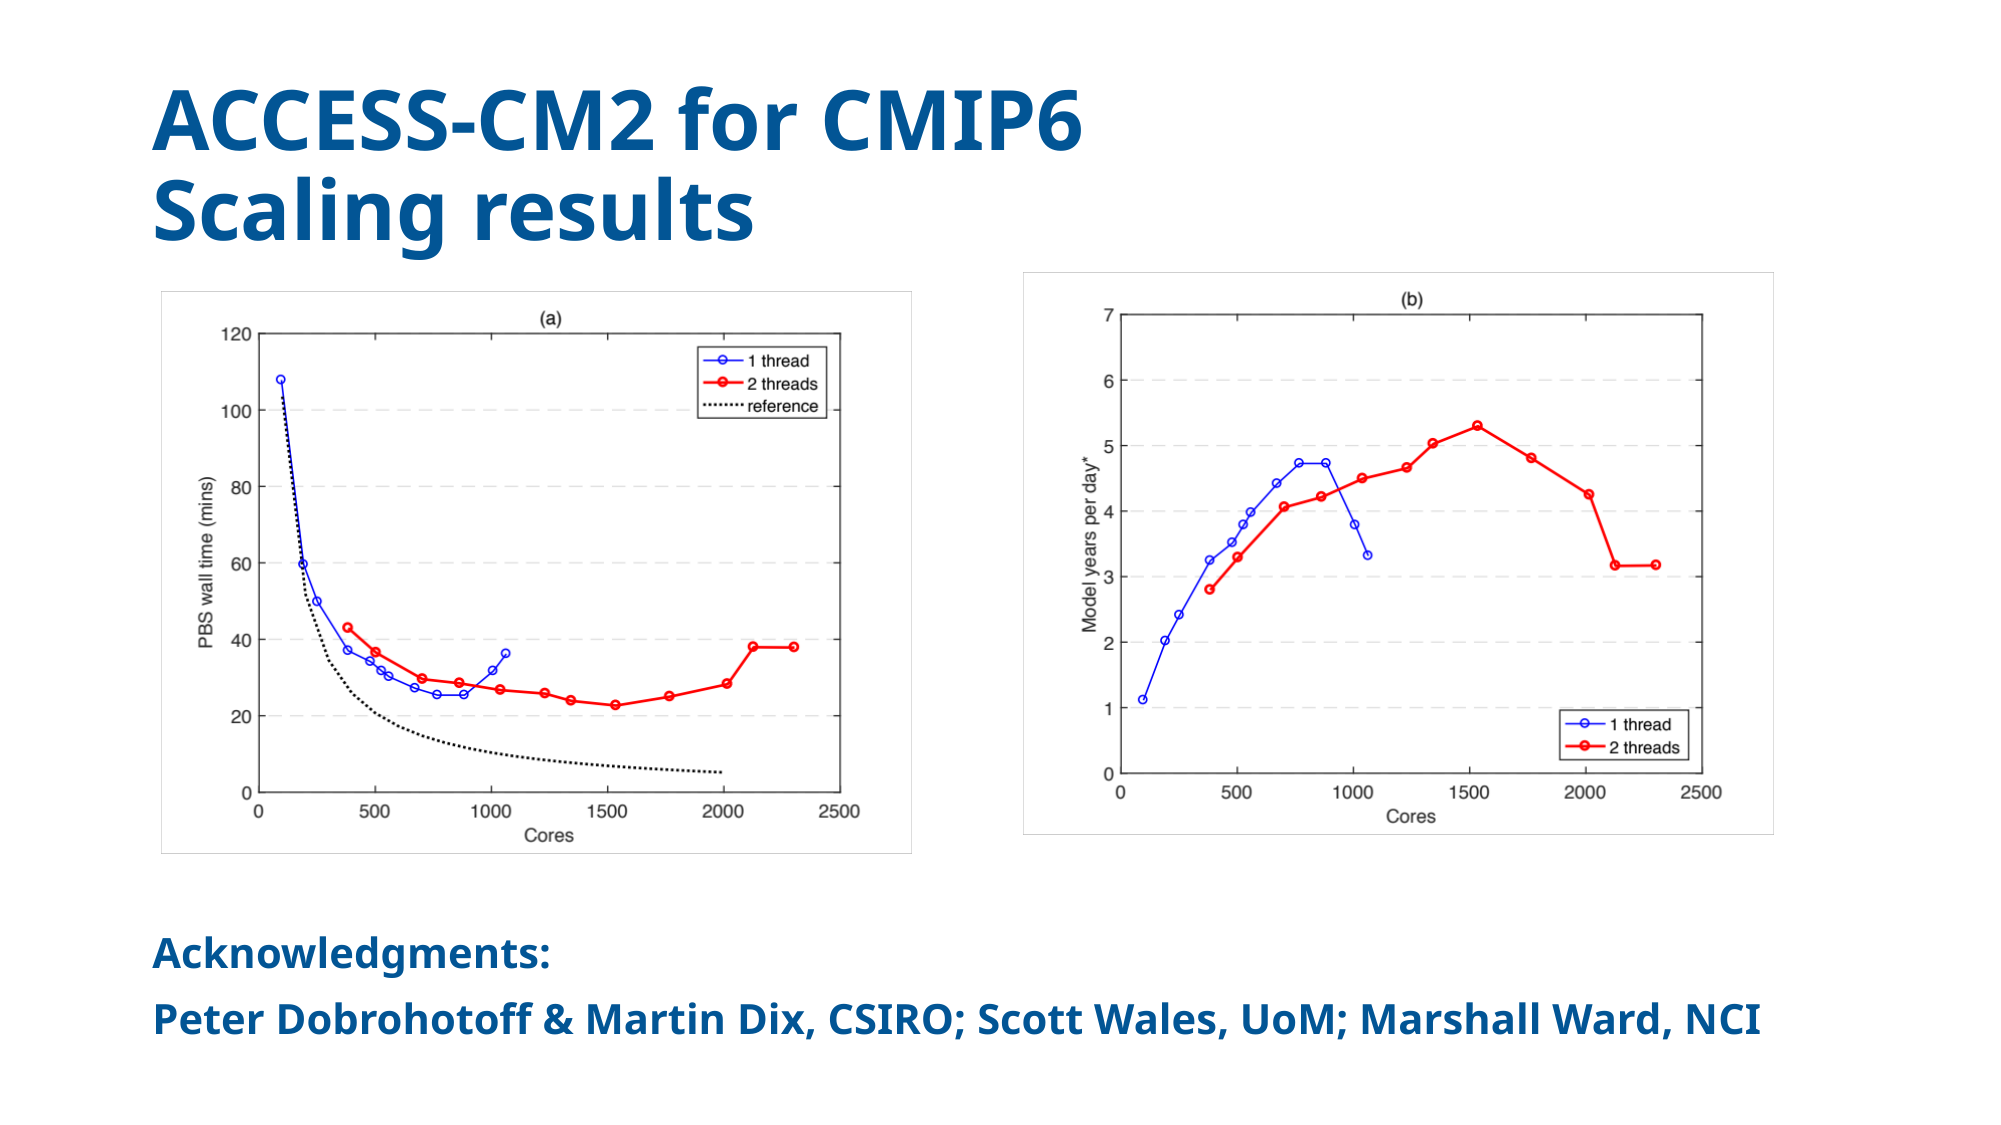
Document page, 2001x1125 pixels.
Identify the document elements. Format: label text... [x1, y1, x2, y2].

text_box Acknowledgments: Peter Dobrohotoff & Martin Dix, CSIRO; Scott Wales, UoM; Marshall Ward, NCI [137, 925, 1891, 1081]
picture [999, 267, 1795, 872]
picture [137, 286, 933, 872]
title ACCESS-CM2 for CMIP6 Scaling results [137, 59, 1863, 278]
